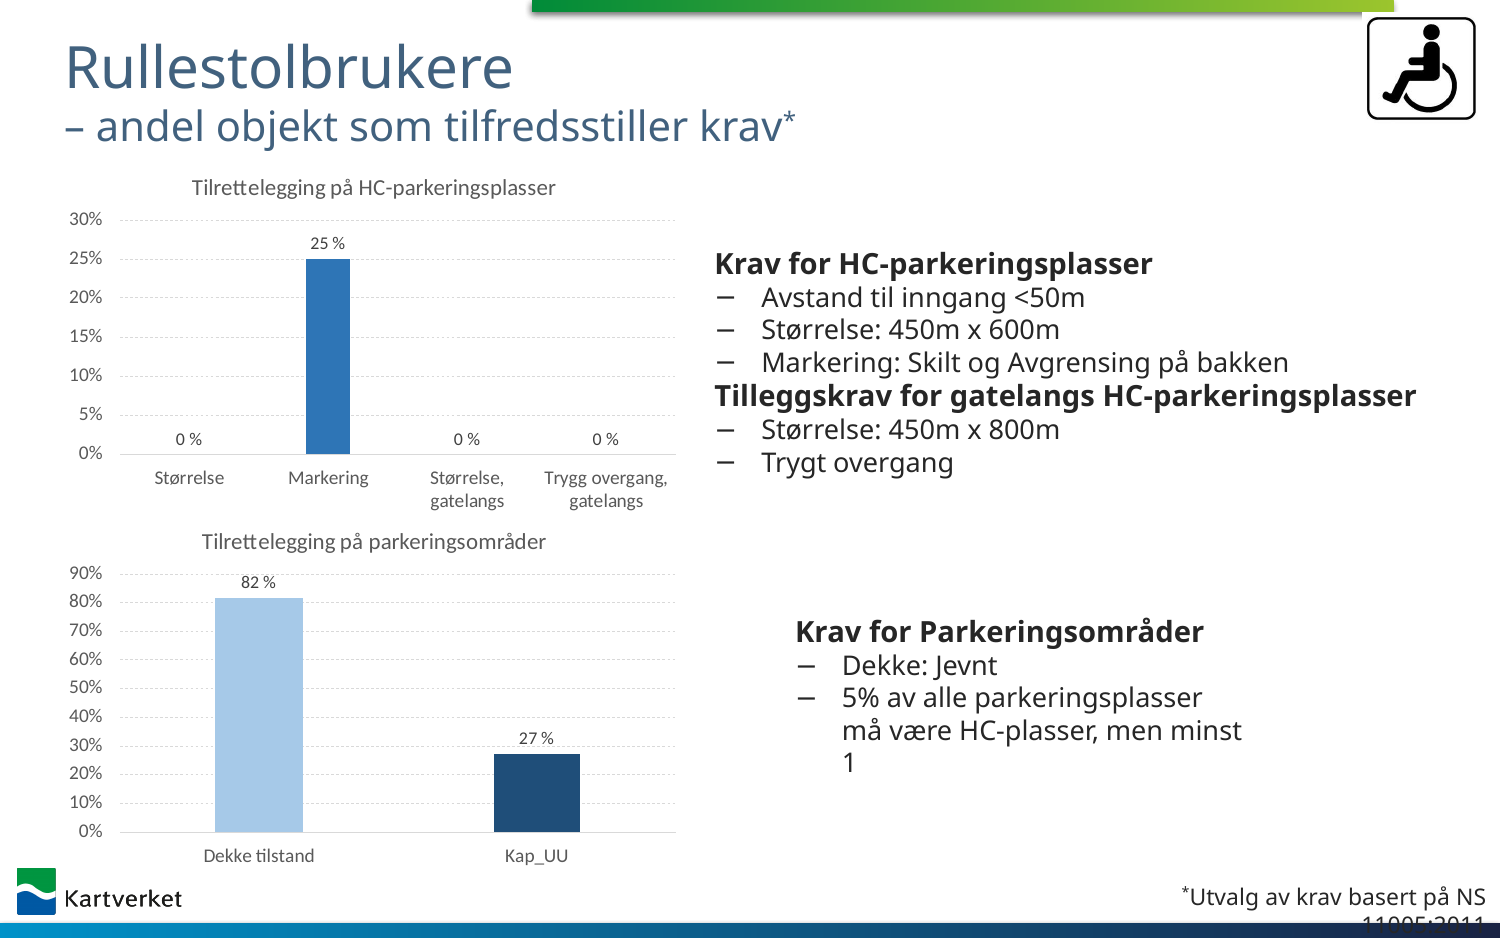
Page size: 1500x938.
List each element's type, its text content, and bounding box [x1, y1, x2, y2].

picture [62, 520, 687, 874]
text_box Krav for Parkeringsområder Dekke: Jevnt 5% av alle parkeringsplasser må være HC-plasser, men minst 1 [780, 605, 1261, 786]
text_box *Utvalg av krav basert på NS 11005:2011 [1068, 873, 1500, 938]
picture [1362, 12, 1481, 126]
text_box Krav for HC-parkeringsplasser Avstand til inngang <50m Størrelse: 450m x 600m Markering: Skilt og Avgrensing på bakken Tilleggskrav for gatelangs HC-parkeringsplasser Størrelse: 450m x 800m Trygt overgang [699, 237, 1433, 485]
text_box Rullestolbrukere – andel objekt som tilfredsstiller krav* [49, 25, 1431, 158]
picture [62, 166, 687, 519]
